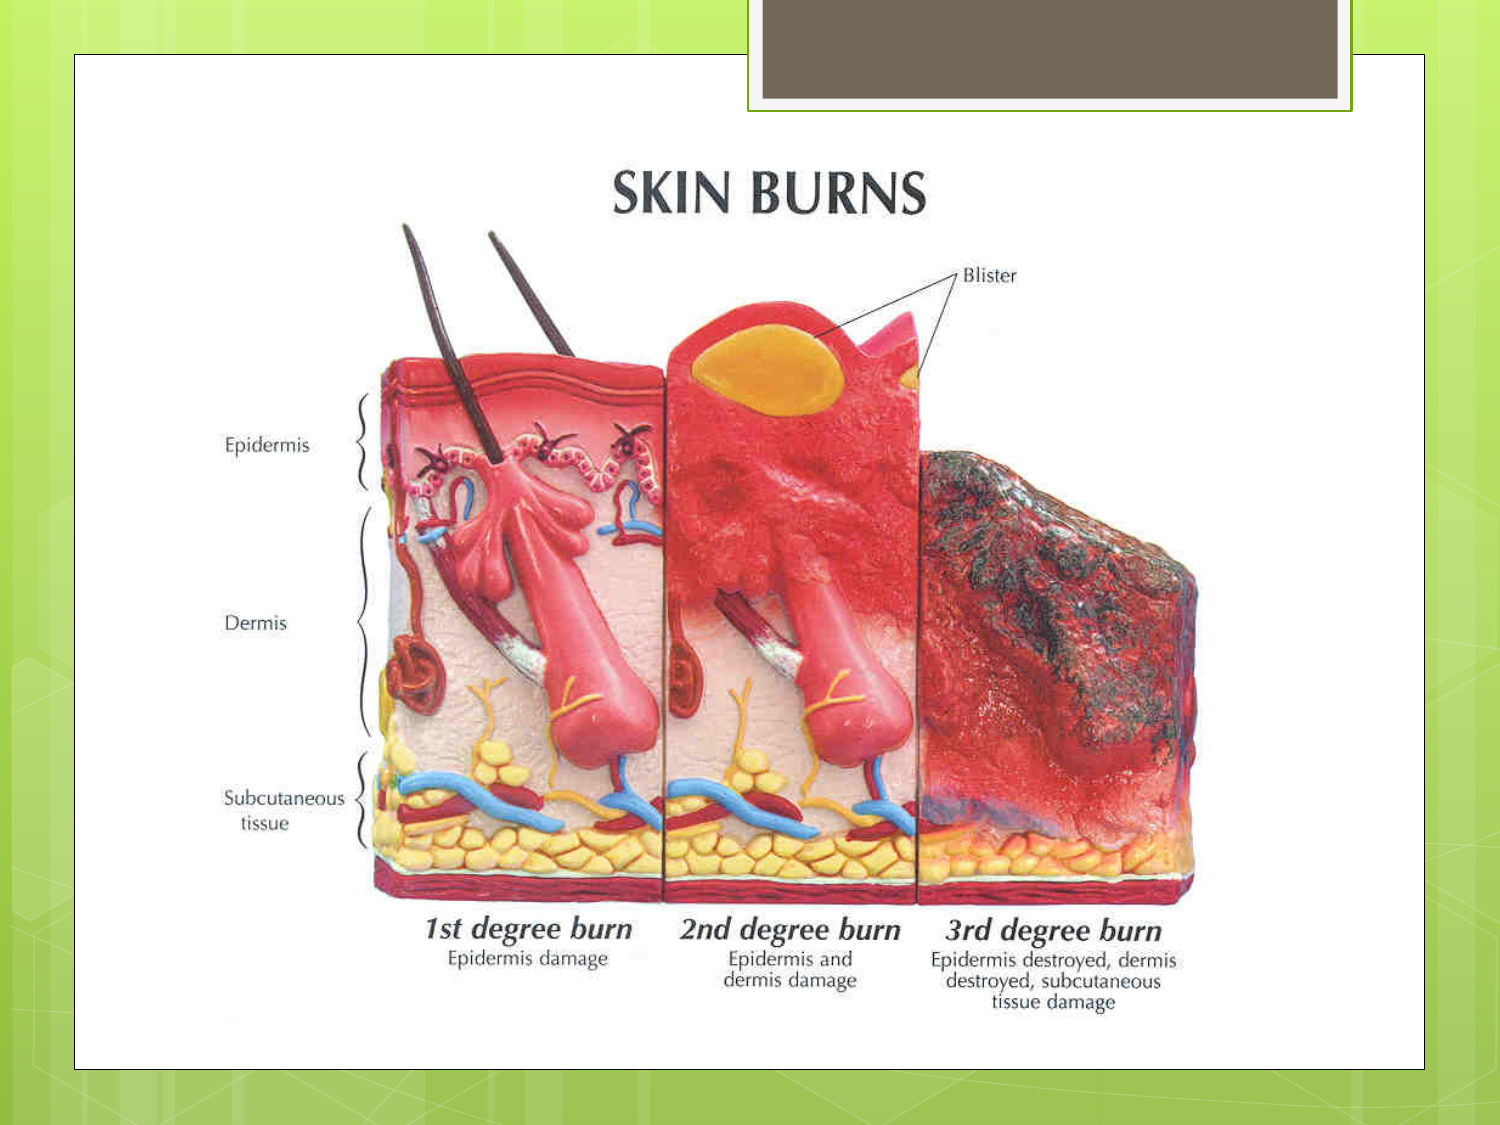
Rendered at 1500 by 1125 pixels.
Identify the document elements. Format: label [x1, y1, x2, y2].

list [206, 148, 1294, 1019]
